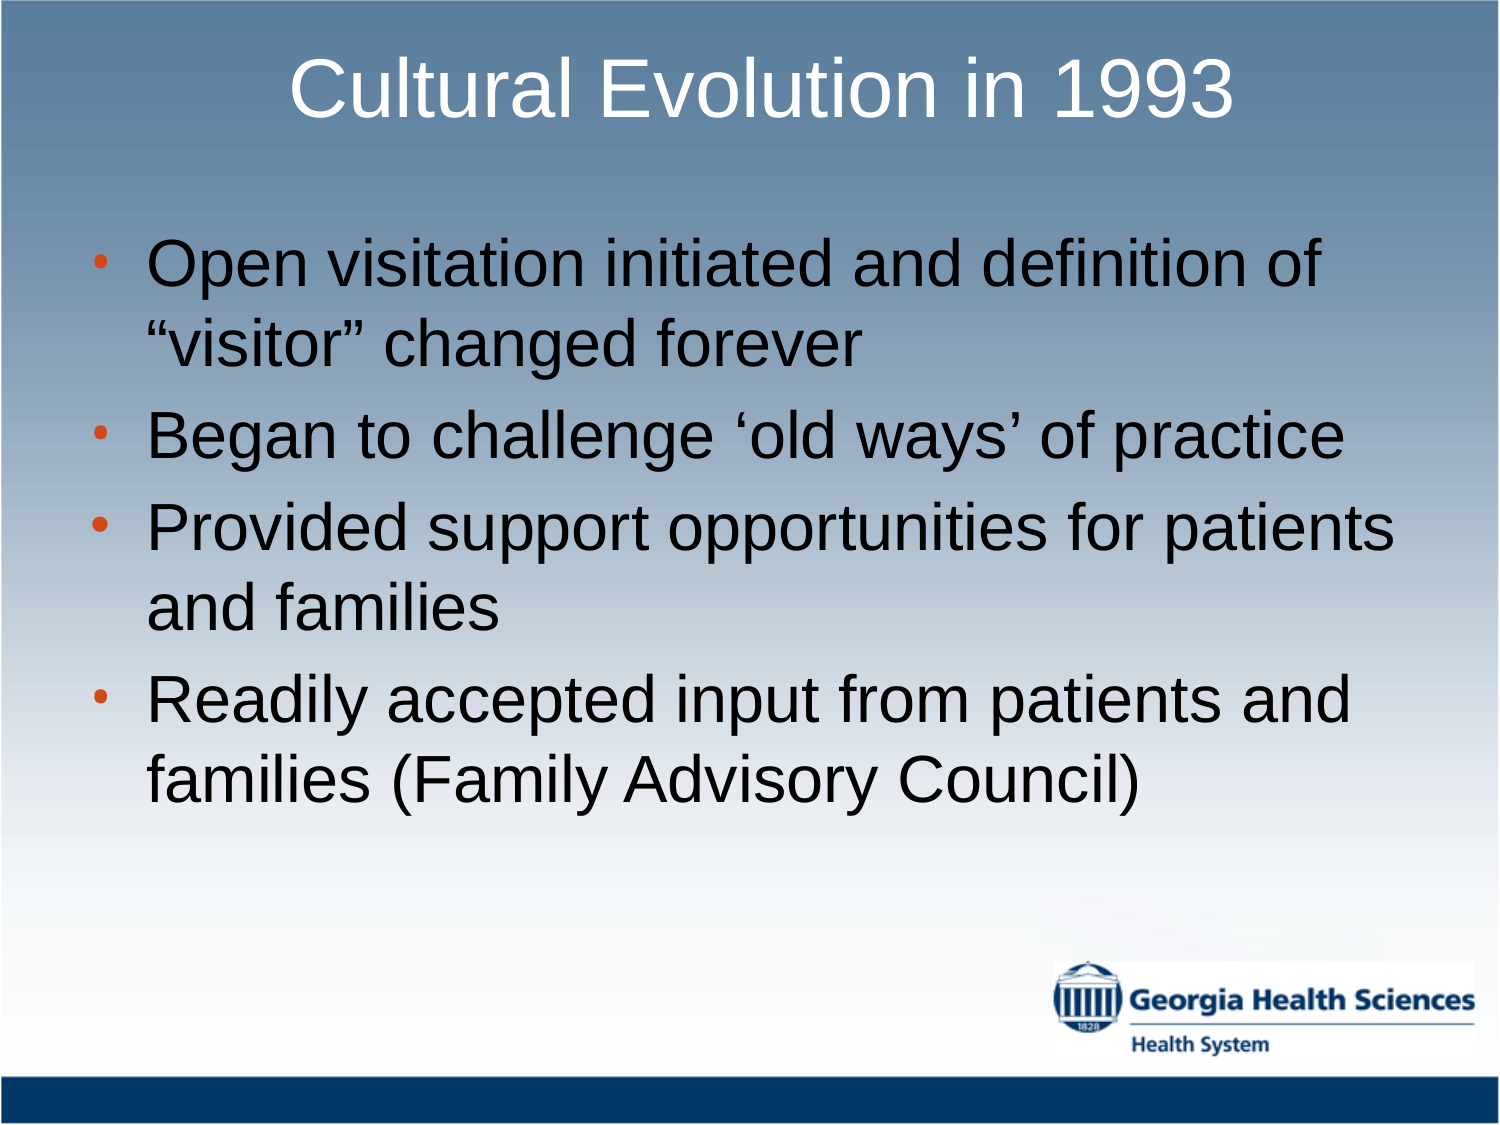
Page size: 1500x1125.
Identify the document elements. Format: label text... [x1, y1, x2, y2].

title Cultural Evolution in 1993 [87, 0, 1438, 176]
list Open visitation initiated and definition of “visitor” changed forever Began to challenge ‘old ways’ of practice Provided support opportunities for patients and families Readily accepted input from patients and families (Family Advisory Council) [74, 212, 1426, 913]
picture [0, 0, 1500, 1125]
